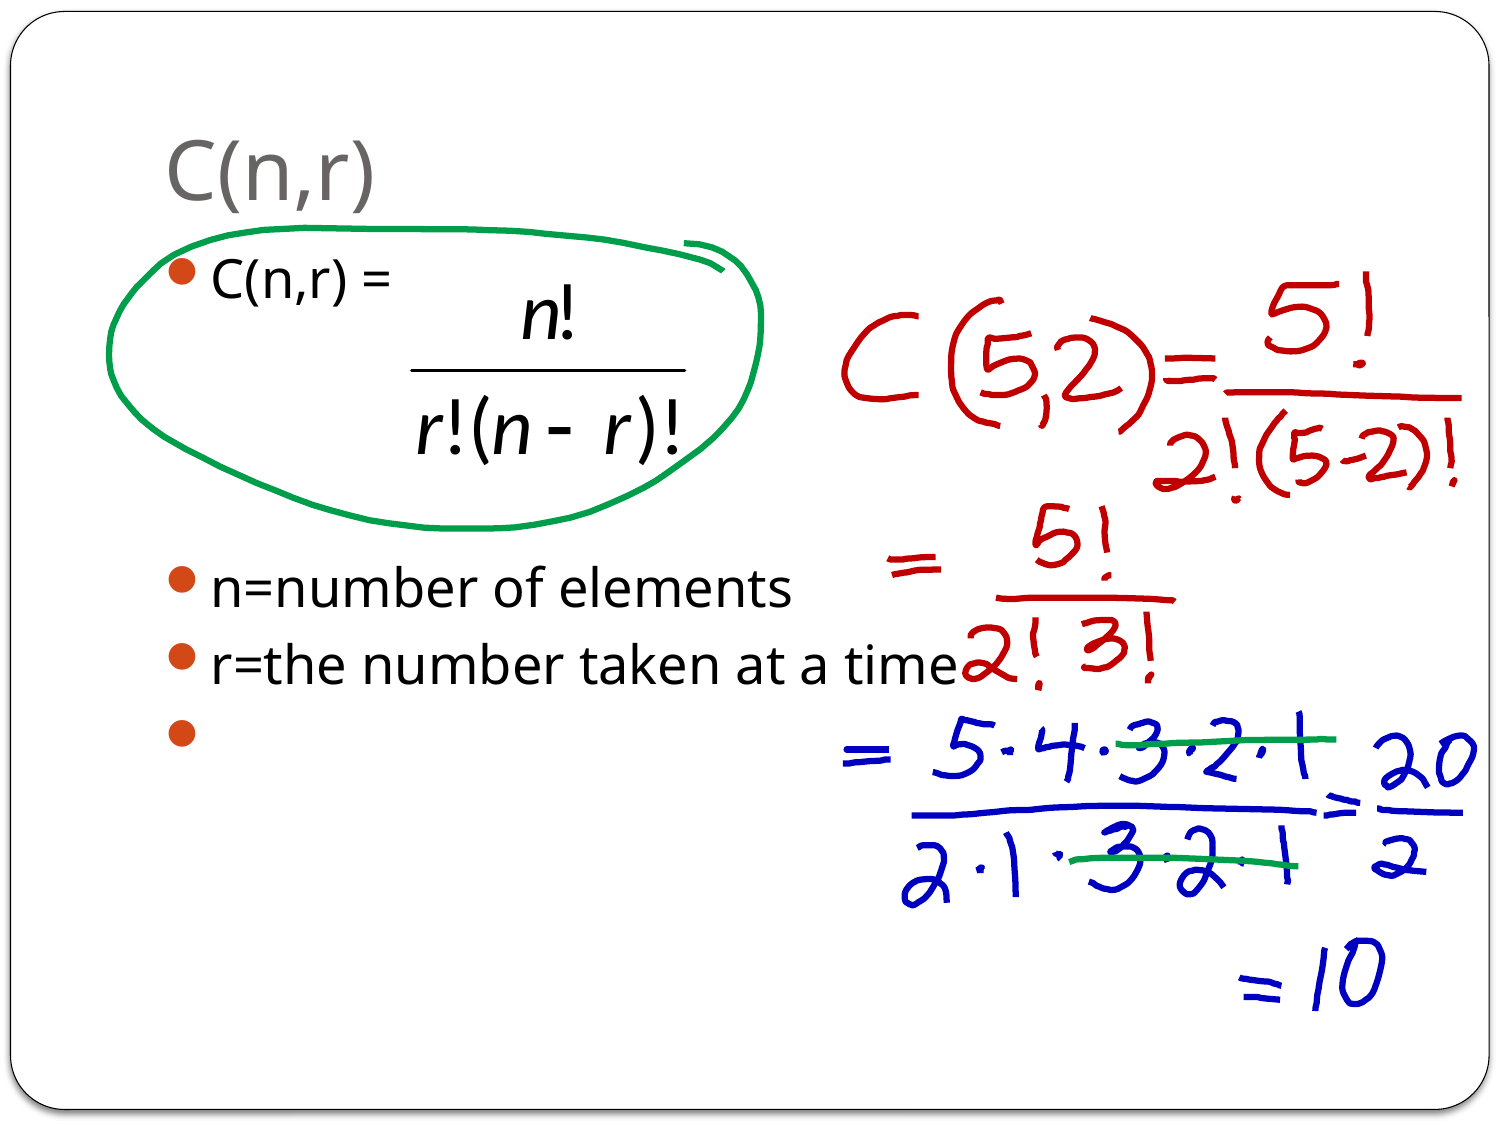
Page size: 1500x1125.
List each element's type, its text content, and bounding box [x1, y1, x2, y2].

text_box [1341, 938, 1384, 1005]
text_box [1034, 505, 1079, 566]
text_box [1446, 417, 1453, 469]
text_box [1145, 611, 1152, 661]
text_box [1258, 748, 1264, 759]
text_box [1032, 617, 1038, 658]
text_box [1001, 748, 1012, 756]
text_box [397, 262, 703, 486]
title C(n,r) [150, 45, 1425, 233]
text_box [1165, 377, 1216, 382]
text_box [1037, 727, 1071, 751]
text_box [1101, 748, 1107, 755]
text_box [903, 844, 948, 907]
text_box [1299, 741, 1307, 780]
text_box [1314, 947, 1326, 1012]
text_box [1243, 996, 1281, 1001]
text_box [842, 758, 891, 765]
text_box [1100, 505, 1108, 553]
text_box [1126, 720, 1160, 743]
text_box [1365, 271, 1371, 337]
text_box [1205, 742, 1237, 780]
text_box [891, 568, 942, 576]
text_box [1258, 410, 1290, 496]
text_box [1327, 793, 1361, 804]
text_box [1375, 734, 1429, 789]
text_box [1115, 738, 1337, 746]
list C(n,r) = n=number of elements r=the number taken at a time [150, 237, 1425, 988]
text_box [995, 596, 1176, 603]
text_box [1065, 722, 1076, 783]
text_box [1266, 283, 1340, 353]
text_box [976, 866, 983, 874]
text_box [1186, 746, 1194, 756]
text_box [1088, 863, 1141, 891]
text_box [1155, 433, 1216, 490]
text_box [1373, 837, 1427, 877]
text_box [1450, 479, 1456, 487]
text_box [1186, 827, 1214, 858]
text_box [1297, 711, 1302, 738]
text_box [932, 718, 995, 777]
text_box [1211, 719, 1240, 740]
text_box [1090, 317, 1153, 433]
text_box [1164, 356, 1216, 360]
text_box [1056, 336, 1109, 400]
text_box [1353, 362, 1364, 367]
text_box [964, 626, 1018, 680]
text_box [1119, 745, 1166, 783]
text_box [1323, 812, 1357, 817]
text_box [1224, 417, 1236, 469]
text_box [108, 227, 762, 530]
text_box [1103, 574, 1112, 581]
text_box [1005, 832, 1017, 898]
text_box [1081, 619, 1126, 670]
text_box [1068, 857, 1299, 867]
text_box [1096, 823, 1142, 857]
text_box [1341, 454, 1367, 462]
text_box [950, 298, 1003, 427]
text_box [1397, 425, 1428, 489]
text_box [1054, 851, 1062, 860]
text_box [1238, 976, 1282, 987]
text_box [980, 332, 1036, 396]
text_box [1377, 807, 1463, 814]
text_box [1224, 391, 1462, 399]
text_box [1074, 743, 1085, 749]
text_box [911, 804, 1317, 817]
text_box [1280, 825, 1288, 864]
text_box [1285, 867, 1289, 885]
text_box [1040, 394, 1048, 427]
text_box [1360, 429, 1405, 481]
text_box [1292, 426, 1328, 485]
text_box [1179, 865, 1225, 896]
text_box [1233, 496, 1240, 502]
text_box [1147, 673, 1152, 684]
text_box [1438, 734, 1475, 786]
text_box [843, 314, 919, 400]
text_box [887, 556, 936, 561]
